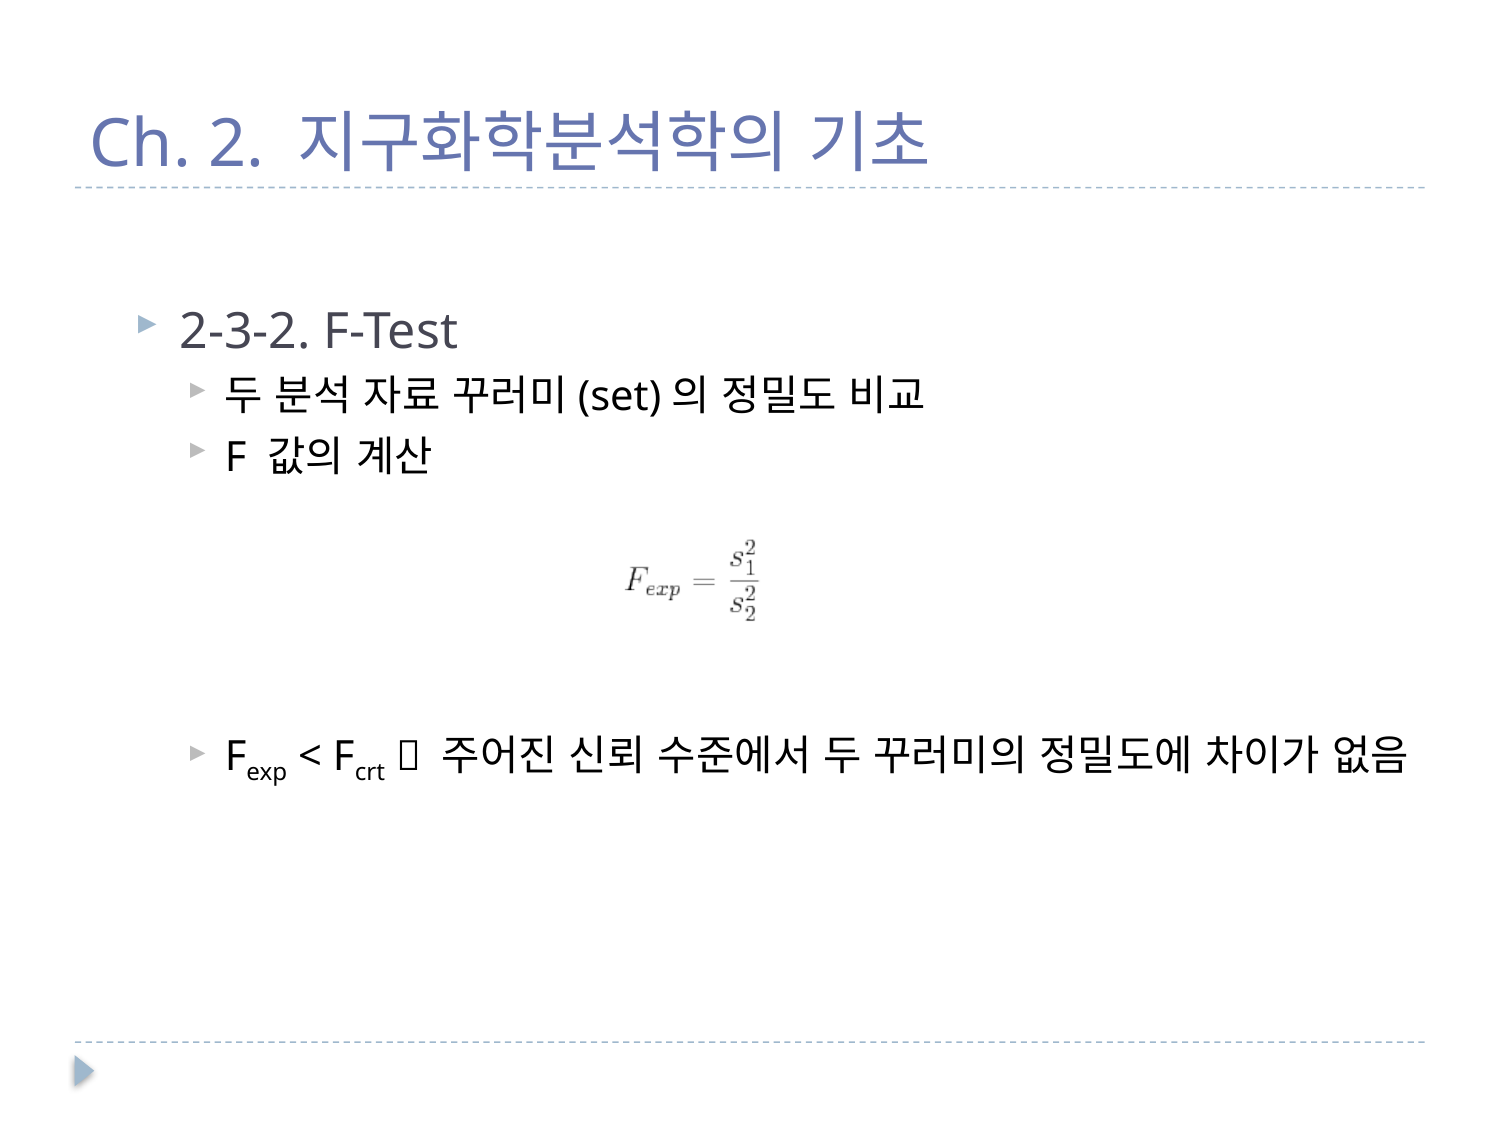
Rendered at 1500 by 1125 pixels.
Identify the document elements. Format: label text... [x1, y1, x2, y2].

title Ch. 2. 지구화학분석학의 기초 [75, 24, 1425, 188]
picture [619, 538, 762, 623]
list 2-3-2. F-Test 두 분석 자료 꾸러미(set)의 정밀도 비교 F 값의 계산 Fexp < Fcrt  주어진 신뢰 수준에서 두 꾸러미의 정밀도에 차이가 없음 [75, 291, 1459, 1059]
